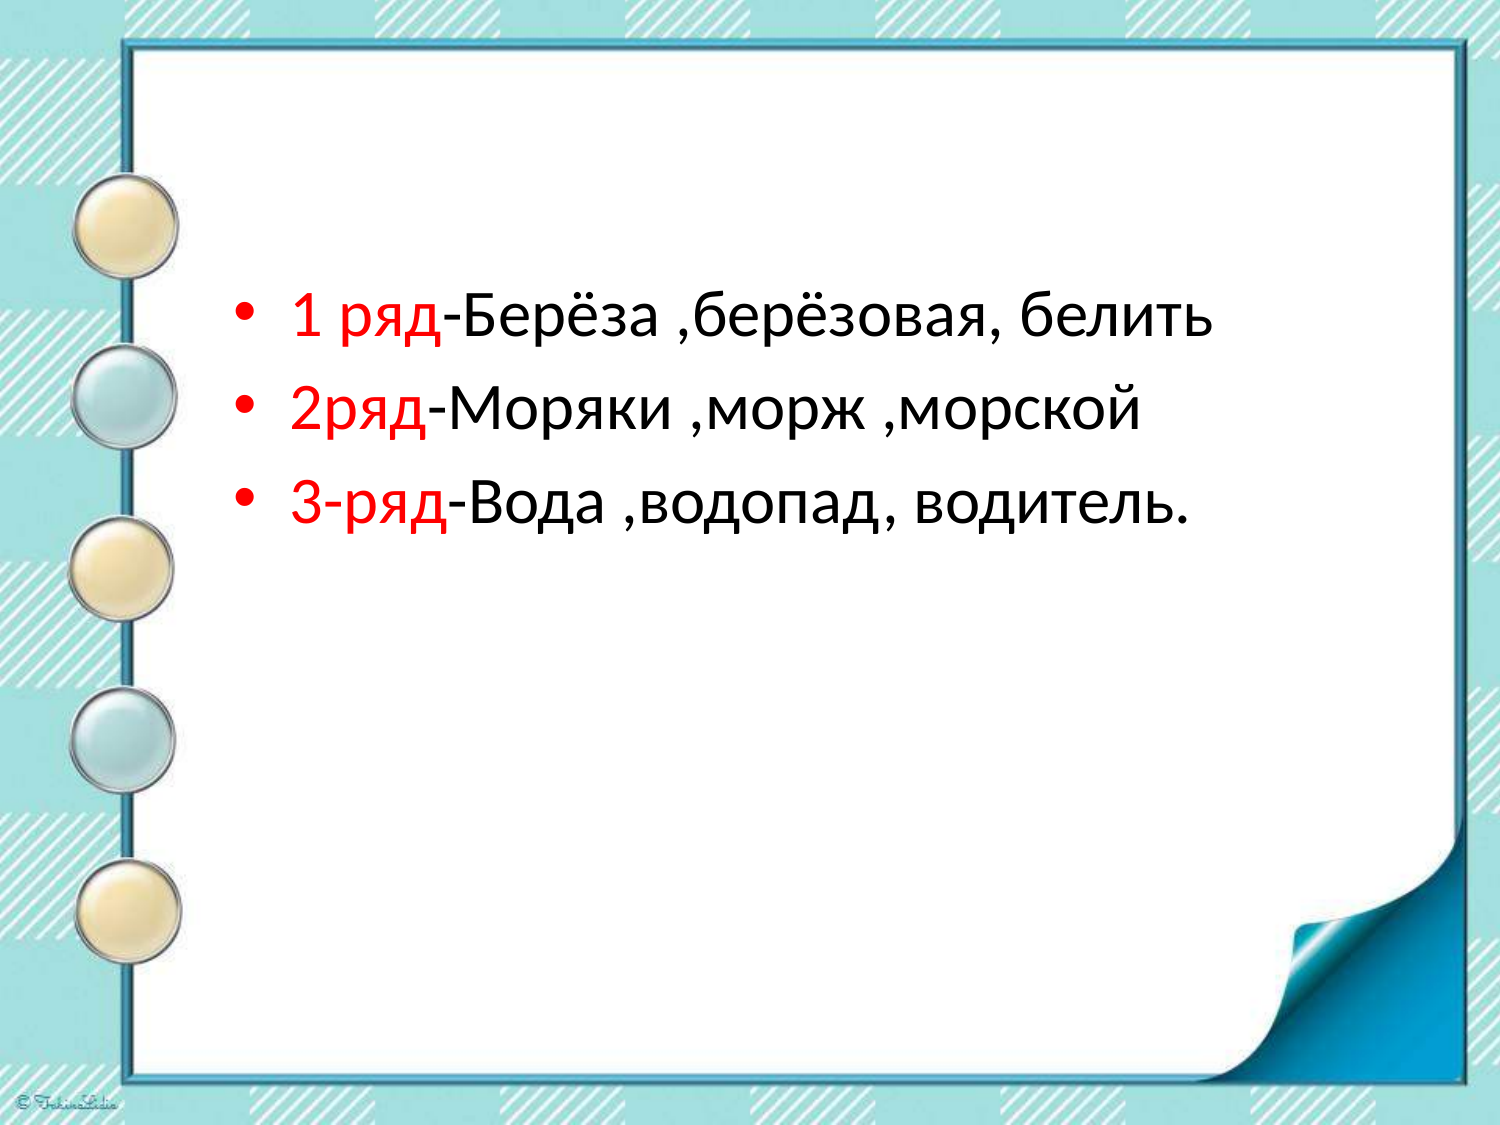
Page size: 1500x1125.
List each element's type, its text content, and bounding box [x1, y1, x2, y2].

picture [0, 0, 1500, 1125]
list 1 ряд-Берёза ,берёзовая, белить 2ряд-Моряки ,морж ,морской 3-ряд-Вода ,водопад, водитель. [218, 262, 1425, 1005]
